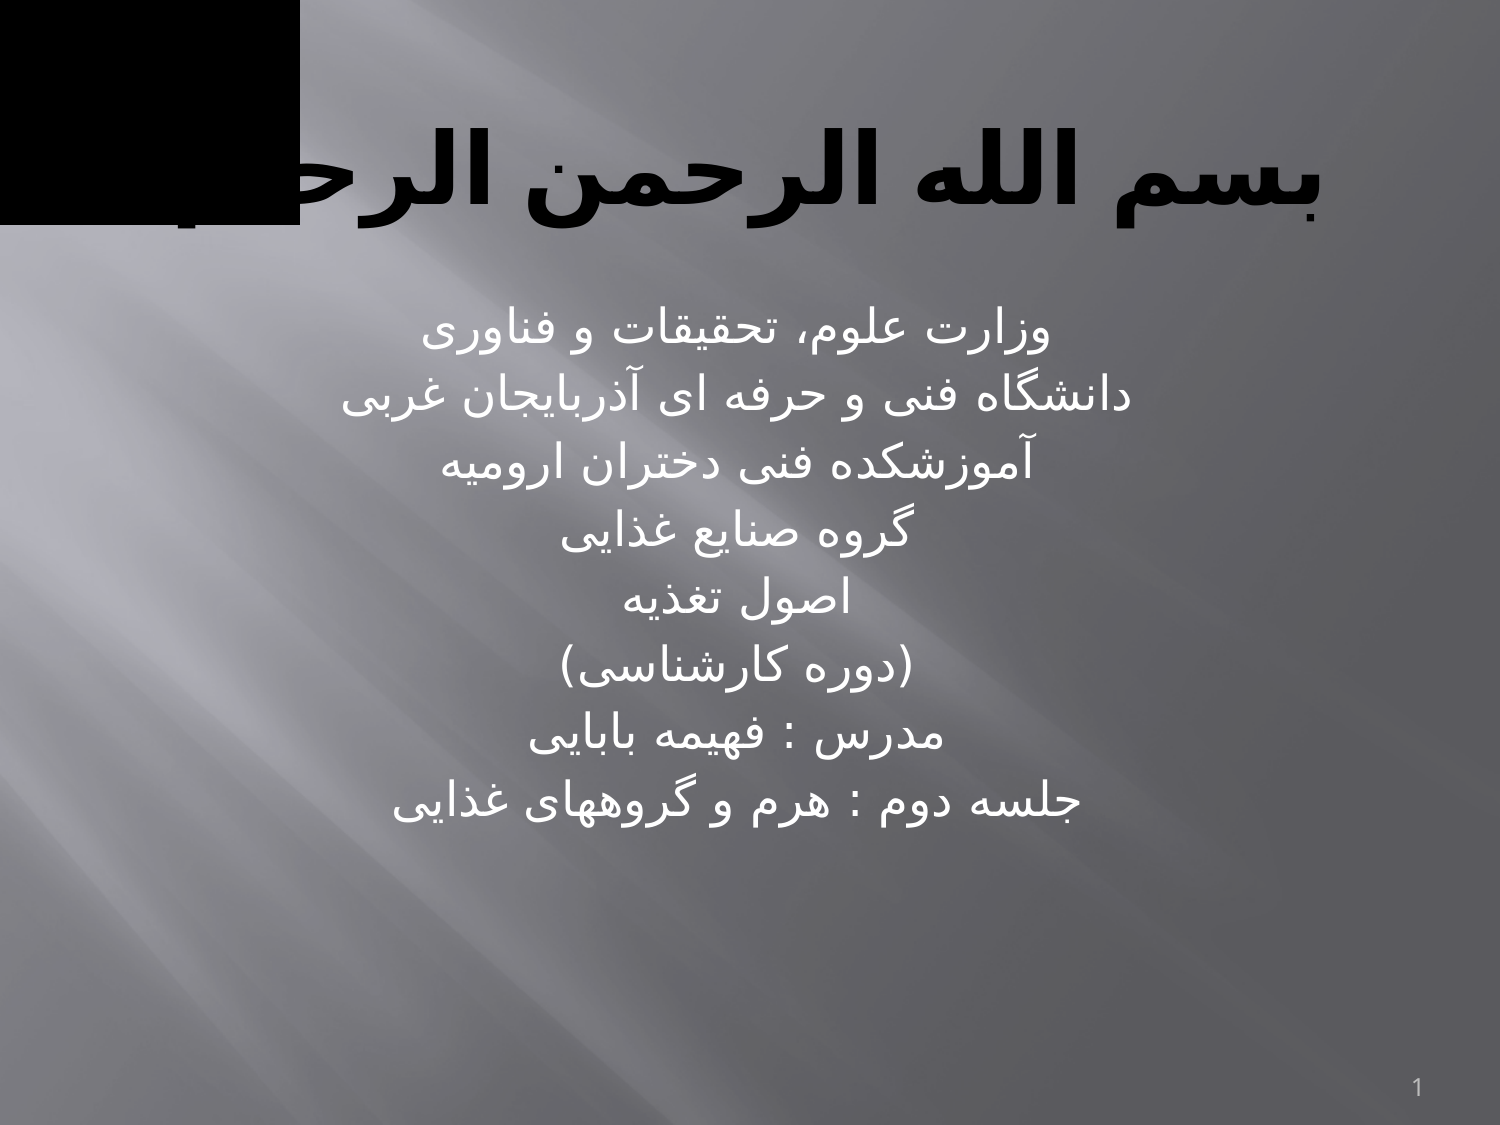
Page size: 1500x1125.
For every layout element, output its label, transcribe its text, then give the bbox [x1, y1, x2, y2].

subtitle وزارت علوم، تحقیقات و فناوری دانشگاه فنی و حرفه ای آذربایجان غربی آموزشکده فنی دختران ارومیه گروه صنایع غذایی اصول تغذیه (دوره کارشناسی) مدرس : فهیمه بابایی جلسه دوم : هرم و گروههای غذایی [212, 287, 1263, 834]
title بسم الله الرحمن الرحیم [343, 50, 1425, 225]
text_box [0, 0, 301, 226]
slide_number 1 [1299, 1052, 1425, 1113]
